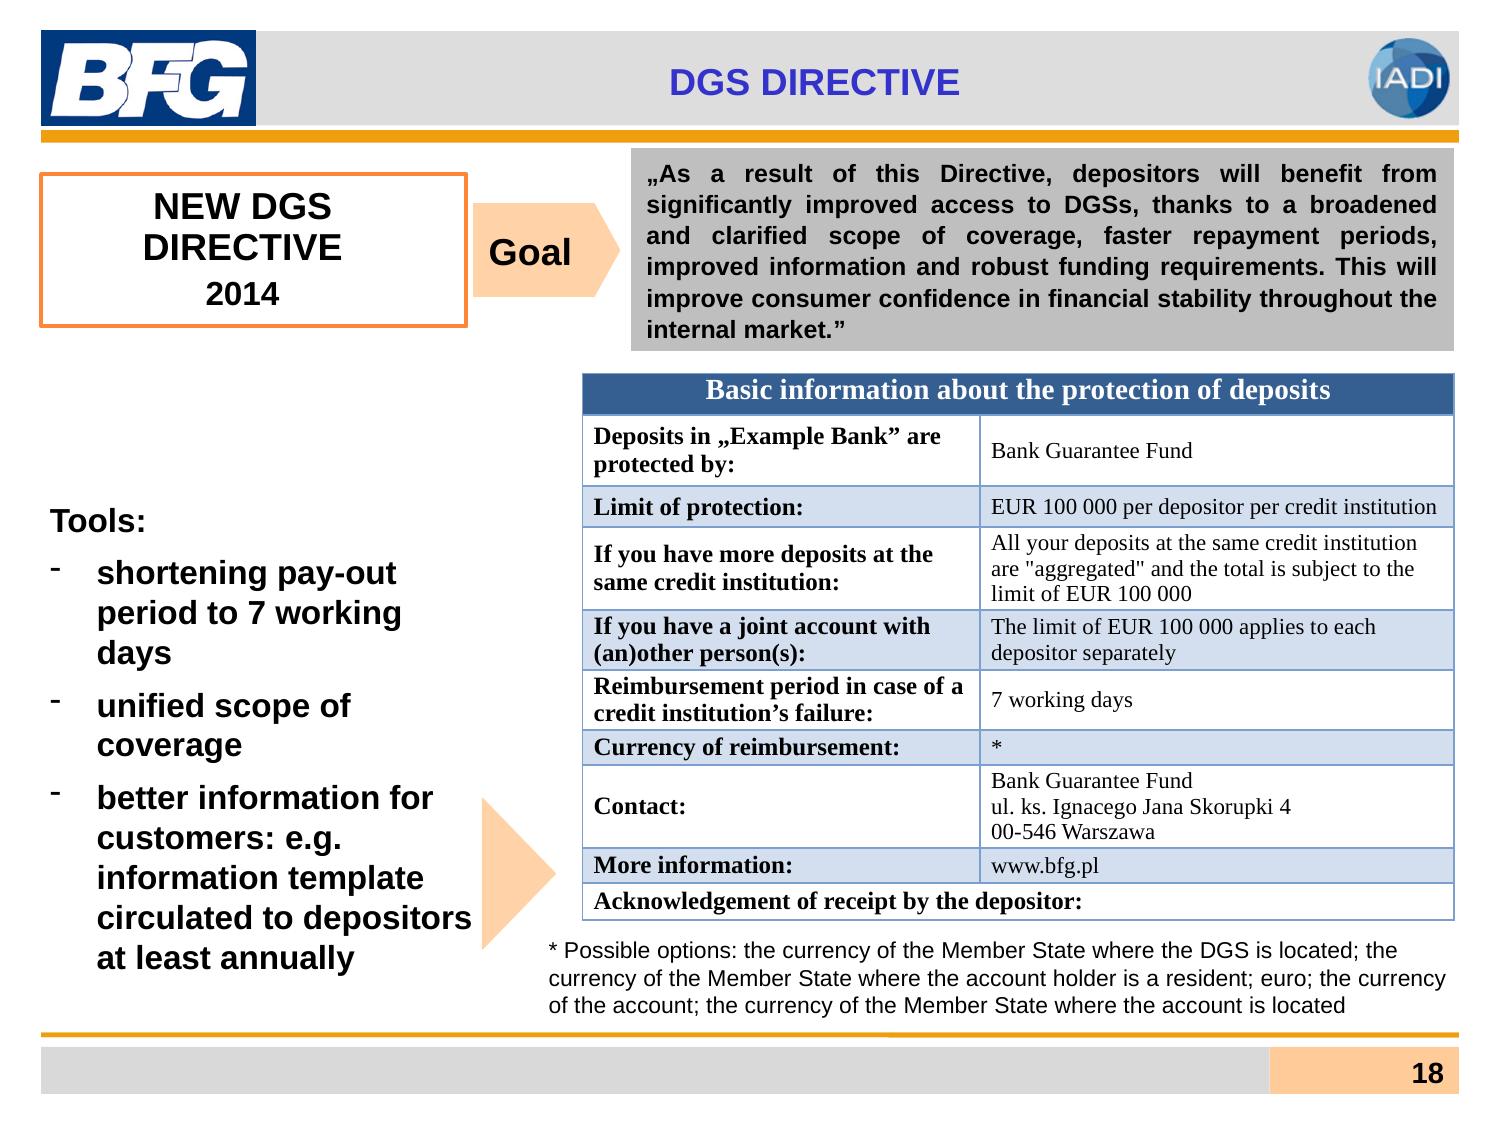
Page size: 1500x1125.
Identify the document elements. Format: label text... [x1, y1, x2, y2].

picture [41, 30, 256, 126]
table_cell The limit of EUR 100 000 applies to each depositor separately [981, 611, 1453, 669]
table_cell EUR 100 000 per depositor per credit institution [981, 487, 1453, 526]
table_cell Acknowledgement of receipt by the depositor: [583, 884, 1453, 919]
table_cell All your deposits at the same credit institution are "aggregated" and the total is subject to the limit of EUR 100 000 [981, 528, 1453, 609]
table_cell More information: [583, 849, 979, 882]
table_cell If you have a joint account with (an)other person(s): [583, 611, 979, 669]
table_cell www.bfg.pl [981, 849, 1453, 882]
table_header Basic information about the protection of deposits [583, 374, 1453, 414]
picture [1367, 38, 1451, 119]
text_box Tools: shortening pay-out period to 7 working days unified scope of coverage better information for customers: e.g. information template circulated to depositors at least annually [35, 491, 489, 984]
table_cell * [981, 731, 1453, 764]
table_cell Contact: [583, 766, 979, 847]
text_box DGS Directive [265, 50, 1365, 110]
table_cell Bank Guarantee Fund ul. ks. Ignacego Jana Skorupki 4 00-546 Warszawa [981, 766, 1453, 847]
text_box [594, 203, 620, 297]
text_box * Possible options: the currency of the Member State where the DGS is located; the currency of the Member State where the account holder is a resident; euro; the currency of the account; the currency of the Member State where the account is located [533, 928, 1471, 1026]
table_cell 7 working days [981, 671, 1453, 729]
table_cell Limit of protection: [583, 487, 979, 526]
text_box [40, 173, 467, 327]
table_cell Bank Guarantee Fund [981, 416, 1453, 485]
text_box Goal [473, 203, 594, 297]
text_box „As a result of this Directive, depositors will benefit from significantly improved access to DGSs, thanks to a broadened and clarified scope of coverage, faster repayment periods, improved information and robust funding requirements. This will improve consumer confidence in financial stability throughout the internal market.” [631, 148, 1454, 351]
table_cell Currency of reimbursement: [583, 731, 979, 764]
table_cell If you have more deposits at the same credit institution: [583, 528, 979, 609]
text_box [482, 798, 556, 949]
table_cell Reimbursement period in case of a credit institution’s failure: [583, 671, 979, 729]
table_cell Deposits in „Example Bank” are protected by: [583, 416, 979, 485]
